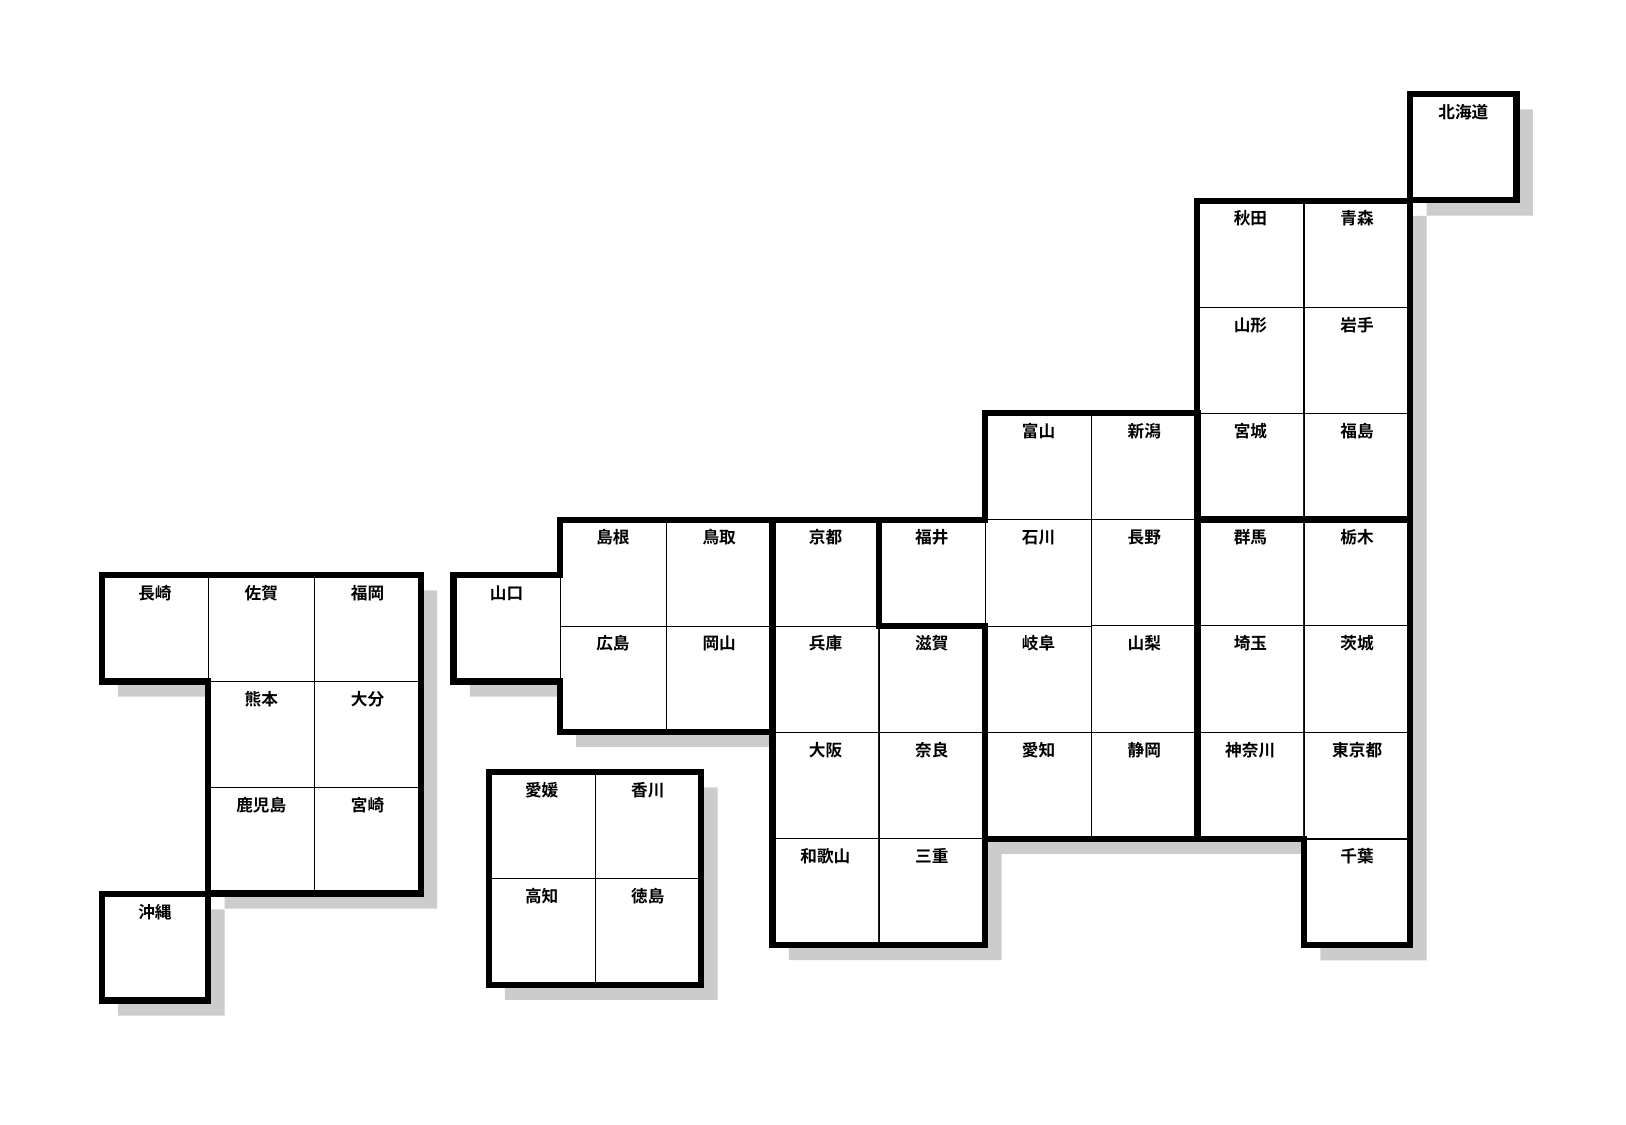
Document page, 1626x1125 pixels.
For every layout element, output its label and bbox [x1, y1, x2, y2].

text_box [101, 94, 1533, 1016]
